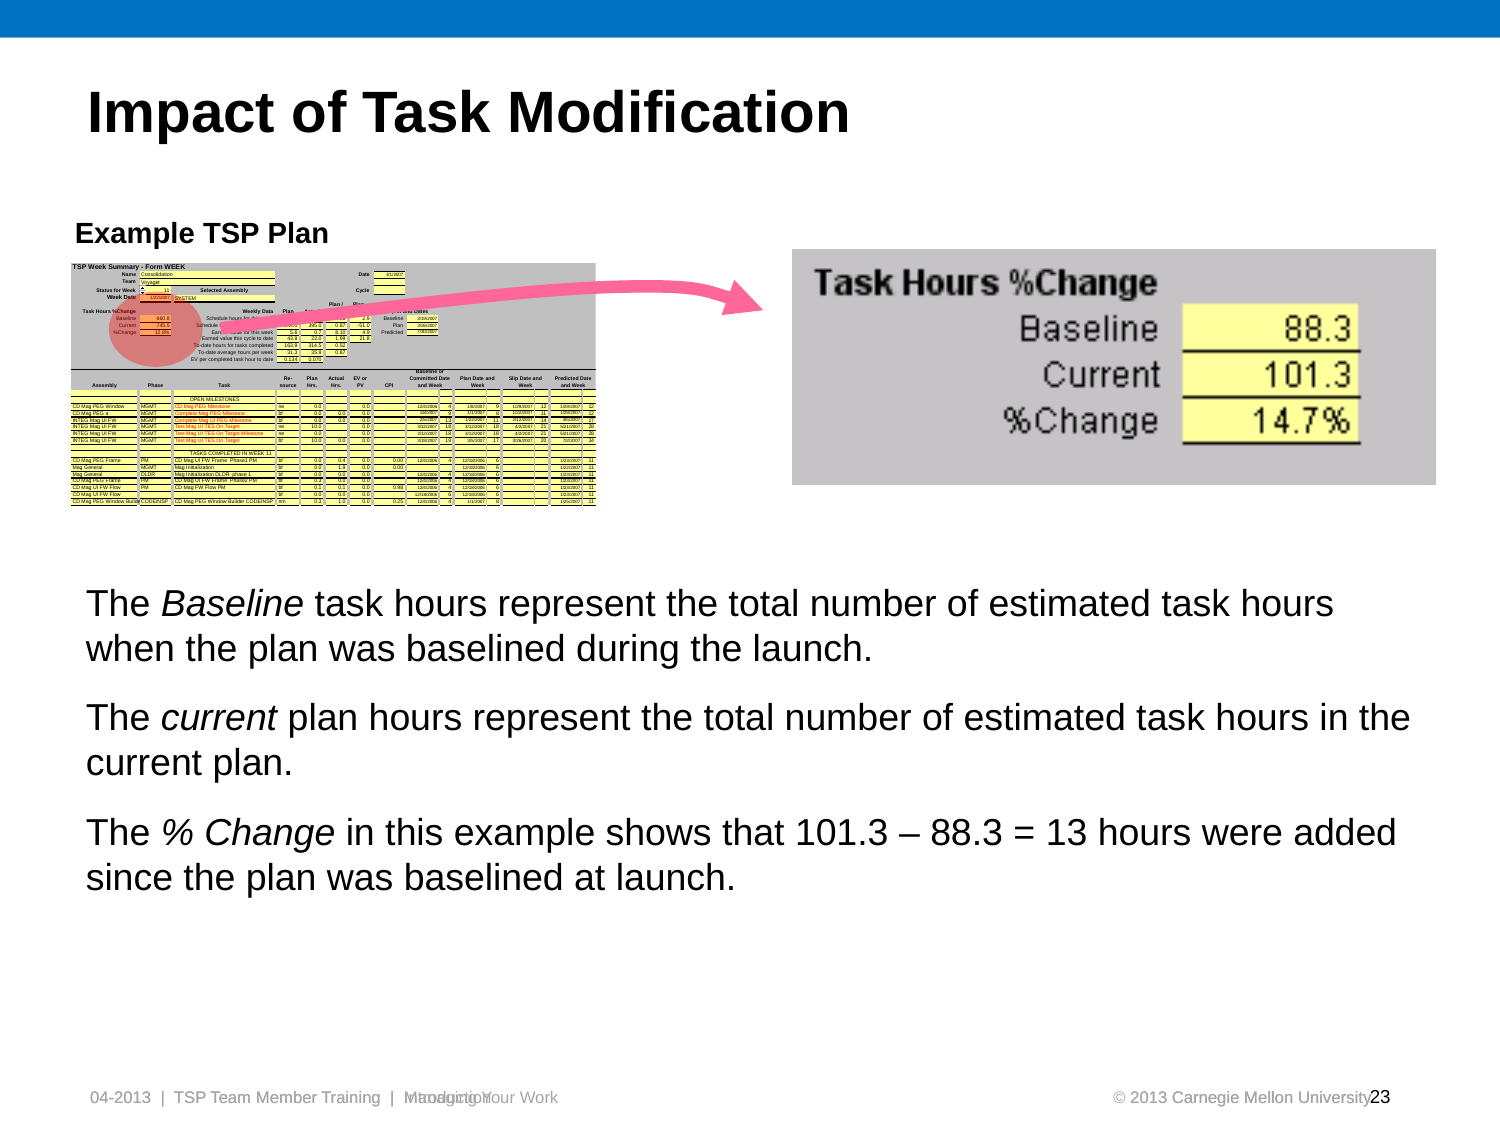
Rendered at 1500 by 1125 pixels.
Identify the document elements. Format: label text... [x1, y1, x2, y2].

text_box The Baseline task hours represent the total number of estimated task hours when the plan was baselined during the launch. The current plan hours represent the total number of estimated task hours in the current plan. The % Change in this example shows that 101.3 – 88.3 = 13 hours were added since the plan was baselined at launch. [71, 571, 1437, 951]
text_box [601, 286, 764, 316]
picture [791, 249, 1437, 485]
title Impact of Task Modification [87, 87, 1439, 226]
picture [70, 261, 597, 506]
text_box Example TSP Plan [60, 206, 345, 257]
